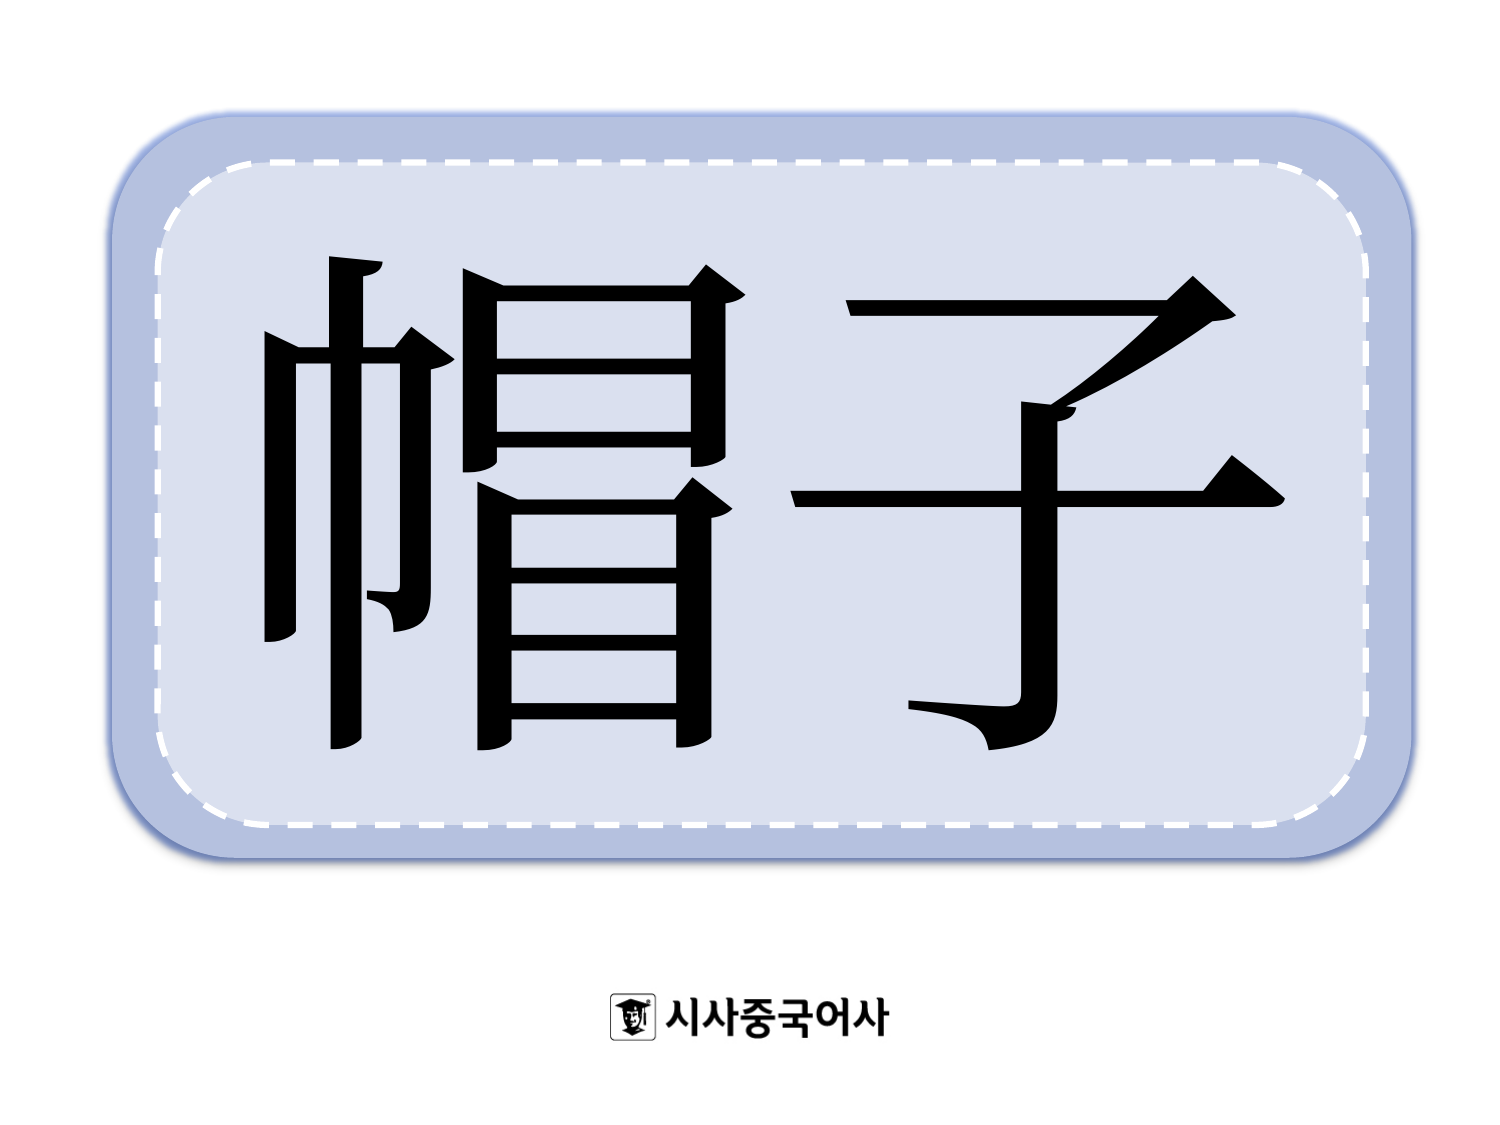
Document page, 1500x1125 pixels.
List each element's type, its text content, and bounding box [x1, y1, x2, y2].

text_box 帽子 [162, 160, 1371, 824]
picture [602, 987, 898, 1047]
